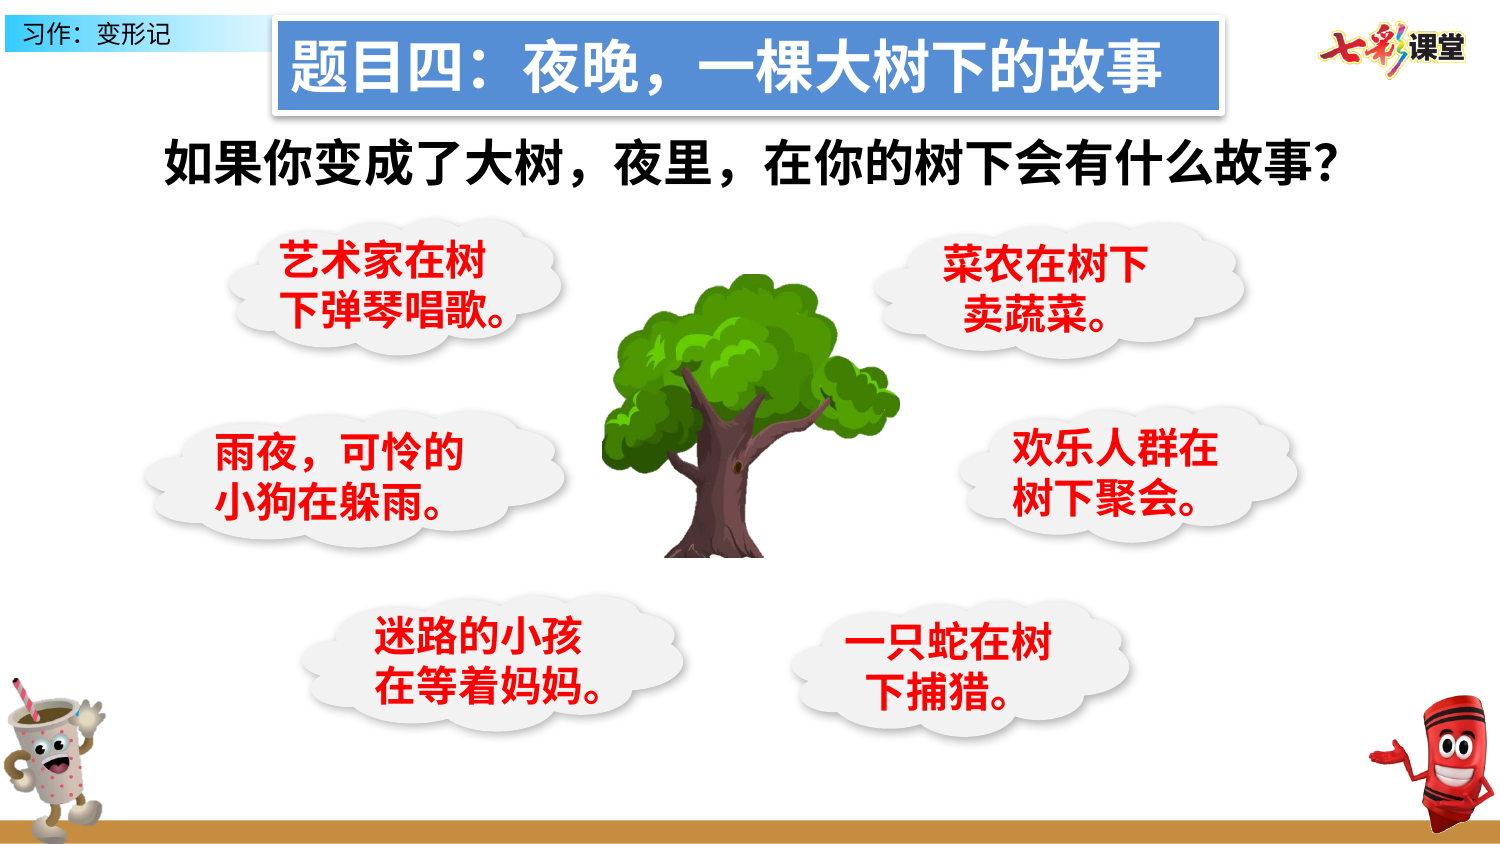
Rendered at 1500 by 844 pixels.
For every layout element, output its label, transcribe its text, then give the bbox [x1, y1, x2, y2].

text_box 菜农在树下卖蔬菜。 [886, 221, 1247, 361]
text_box 艺术家在树下弹琴唱歌。 [227, 217, 564, 358]
picture [1316, 20, 1468, 80]
text_box 迷路的小孩在等着妈妈。 [299, 593, 686, 734]
text_box 欢乐人群在树下聚会。 [957, 405, 1300, 545]
text_box 如果你变成了大树，夜里，在你的树下会有什么故事？ [149, 123, 1351, 199]
picture [1364, 678, 1500, 844]
text_box 雨夜，可怜的小狗在躲雨。 [143, 409, 567, 550]
text_box 一只蛇在树下捕猎。 [789, 599, 1132, 739]
text_box 题目四：夜晚，一棵大树下的故事 [272, 15, 1225, 116]
picture [600, 272, 900, 571]
picture [0, 678, 143, 844]
